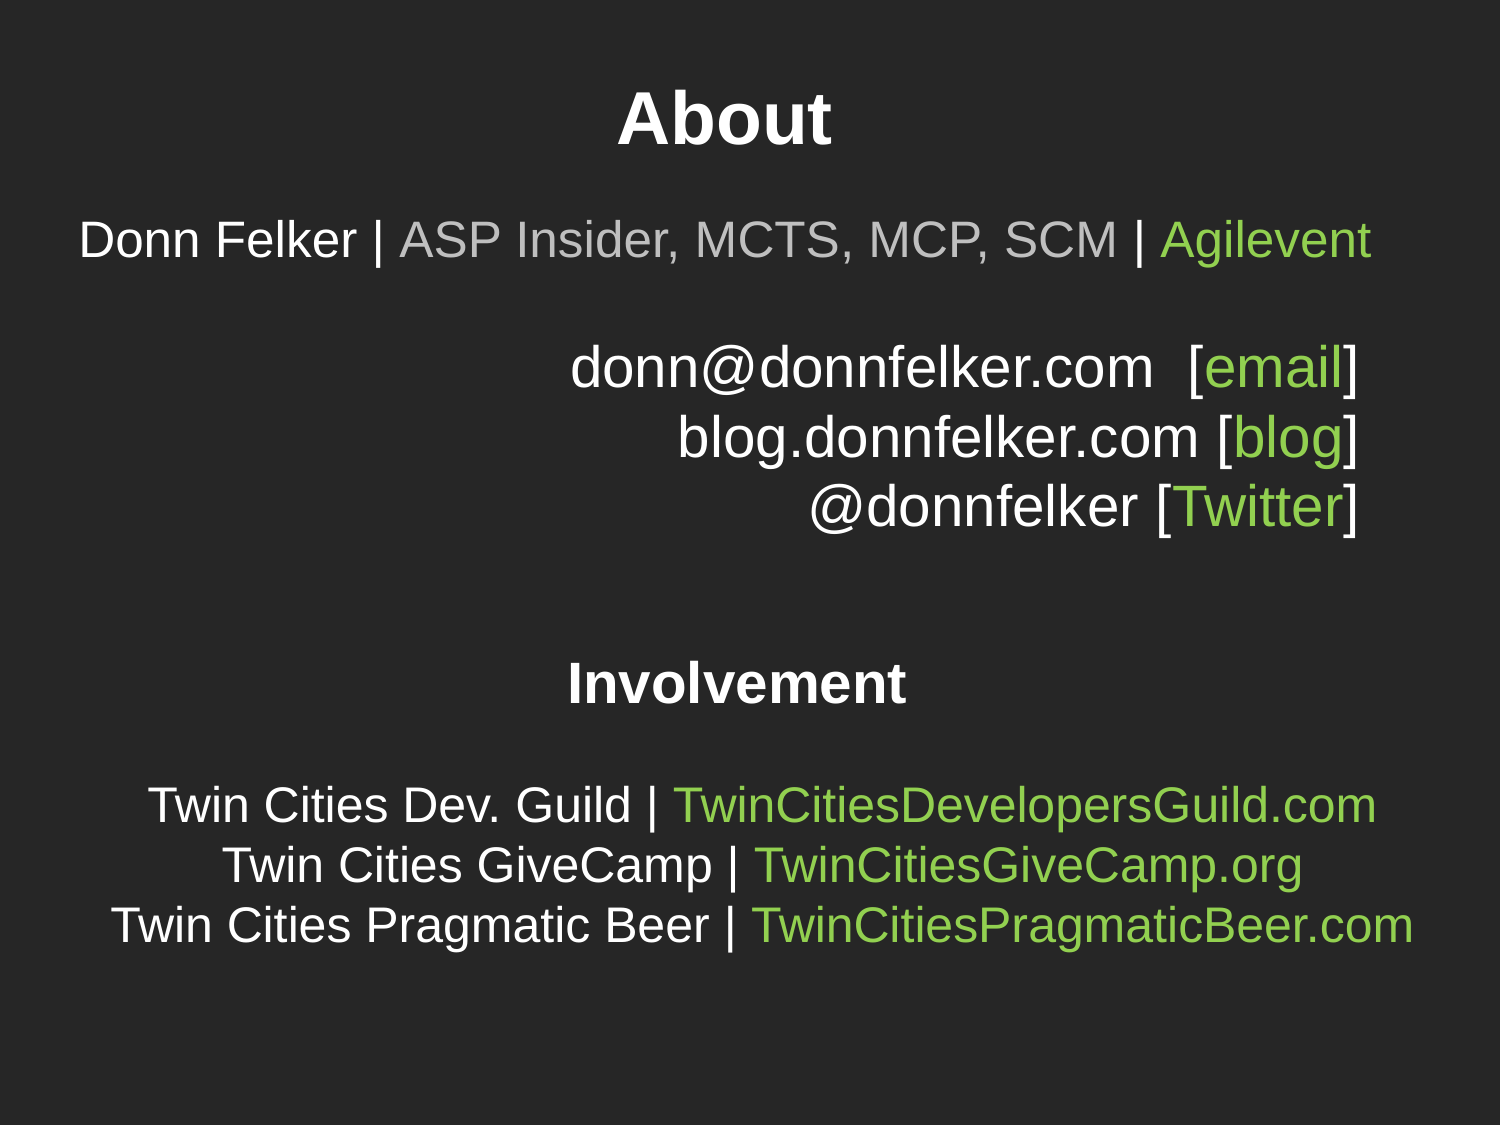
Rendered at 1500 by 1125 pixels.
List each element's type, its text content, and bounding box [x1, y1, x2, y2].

text_box [187, 421, 1500, 663]
text_box Involvement [477, 637, 923, 699]
text_box About [526, 62, 848, 168]
text_box Twin Cities Dev. Guild | TwinCitiesDevelopersGuild.com Twin Cities GiveCamp | TwinCitiesGiveCamp.org Twin Cities Pragmatic Beer | TwinCitiesPragmaticBeer.com [62, 699, 1463, 1025]
text_box Donn Felker | ASP Insider, MCTS, MCP, SCM | Agilevent [0, 174, 1450, 300]
text_box donn@donnfelker.com [email] blog.donnfelker.com [blog] @donnfelker [Twitter] [212, 312, 1375, 421]
